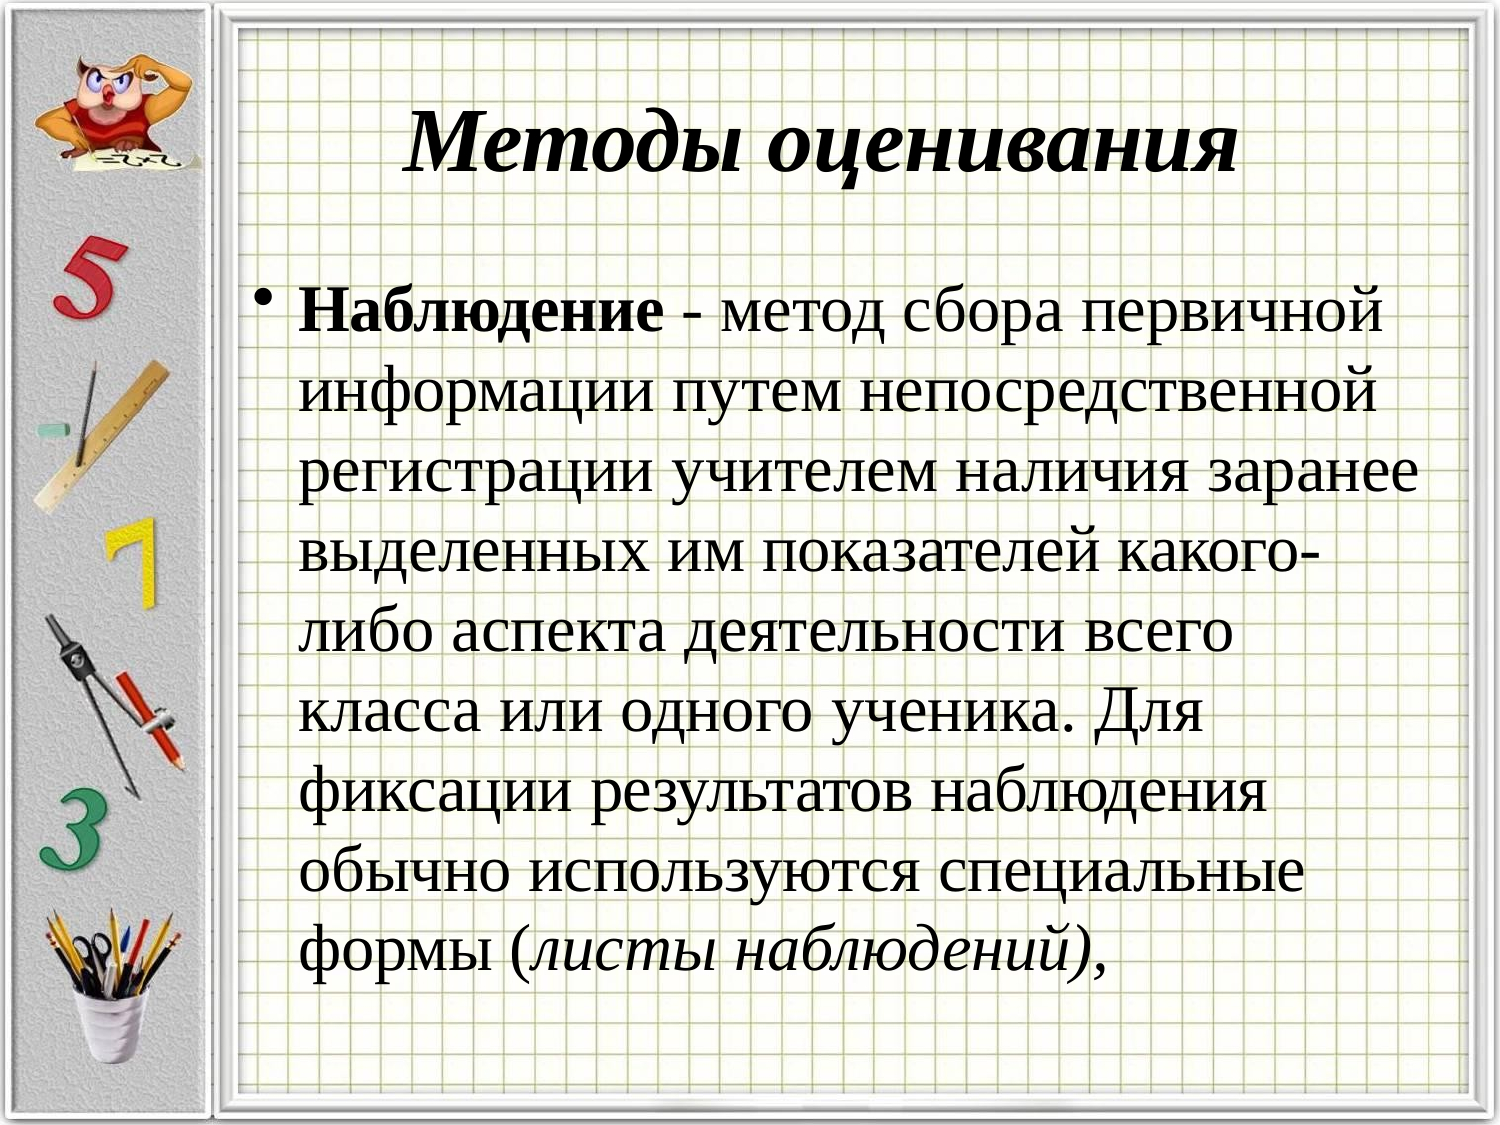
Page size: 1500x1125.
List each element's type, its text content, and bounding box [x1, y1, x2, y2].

title Методы оценивания [114, 33, 1386, 268]
picture [0, 0, 1500, 1125]
list Наблюдение - метод сбора первичной информации путем непосредственной регистрации учителем наличия заранее выделенных им показателей какого- либо аспекта деятельности всего класса или одного ученика. Для фиксации результатов наблюдения обычно используются специальные формы (листы наблюдений), [249, 262, 1435, 985]
